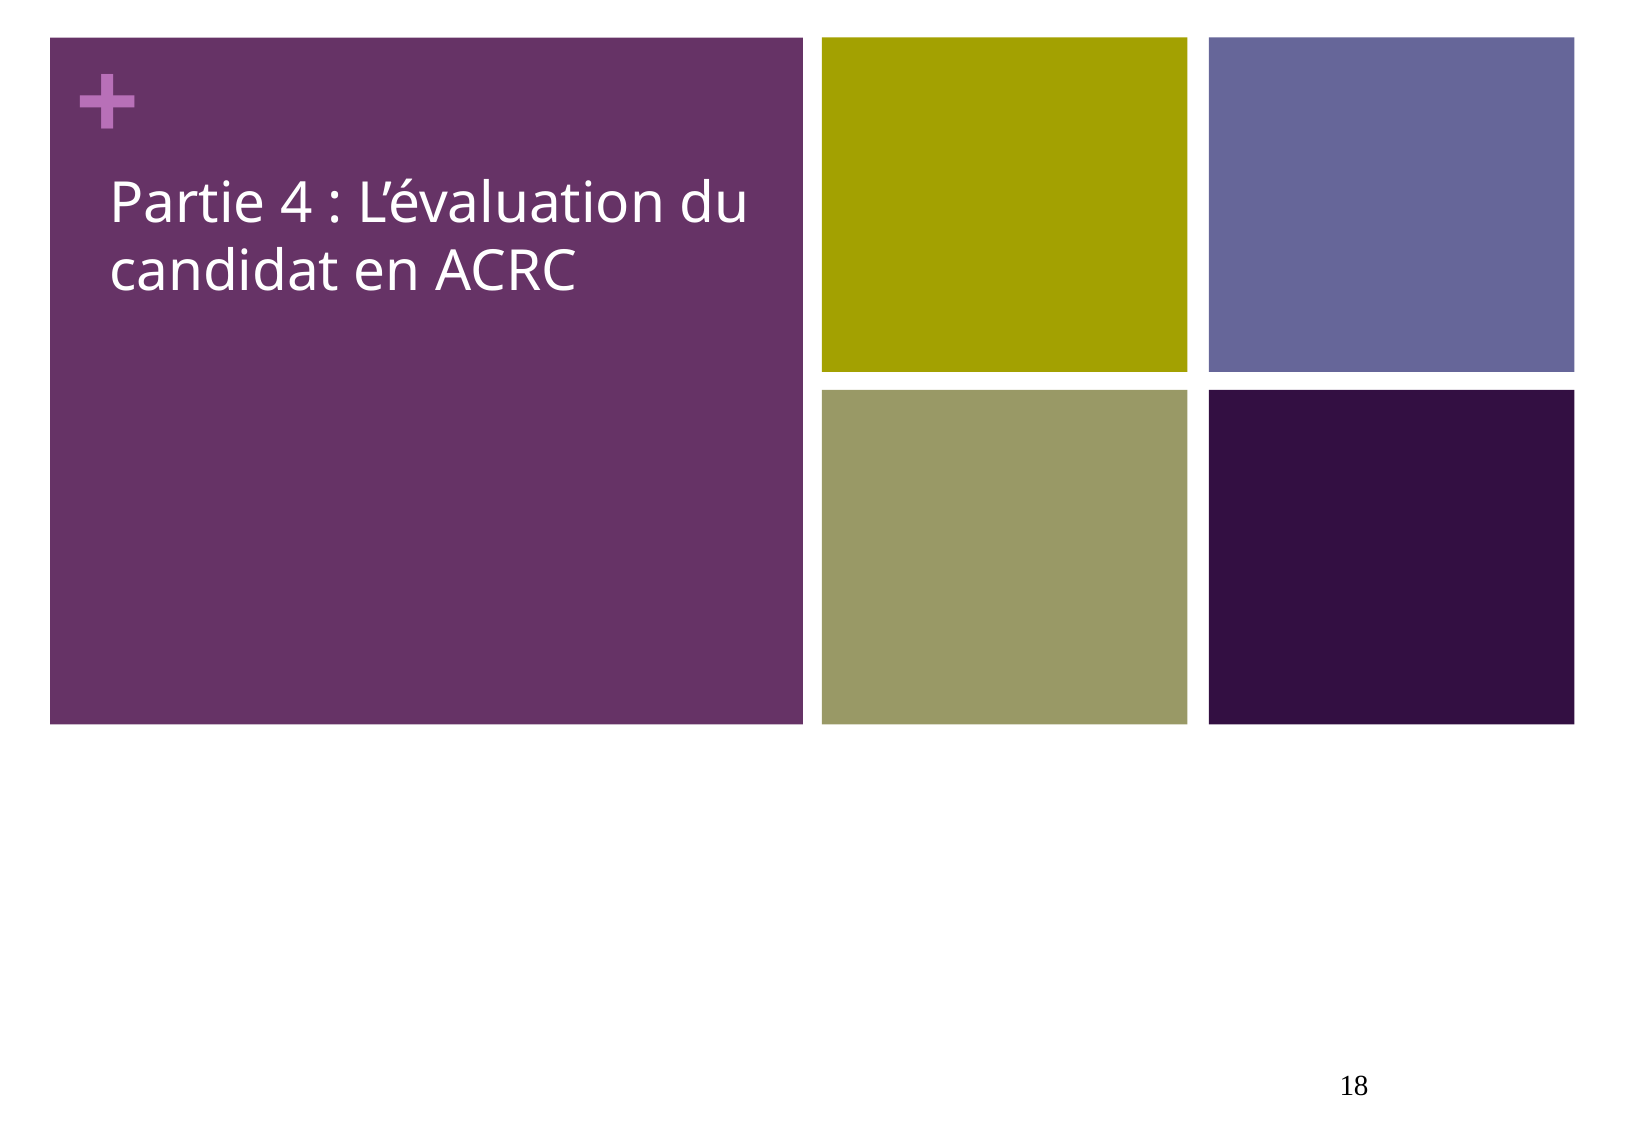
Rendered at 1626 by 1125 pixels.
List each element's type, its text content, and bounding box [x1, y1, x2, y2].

footer 18 [1121, 1054, 1587, 1114]
title Partie 4 : L’évaluation du candidat en ACRC [94, 157, 813, 312]
